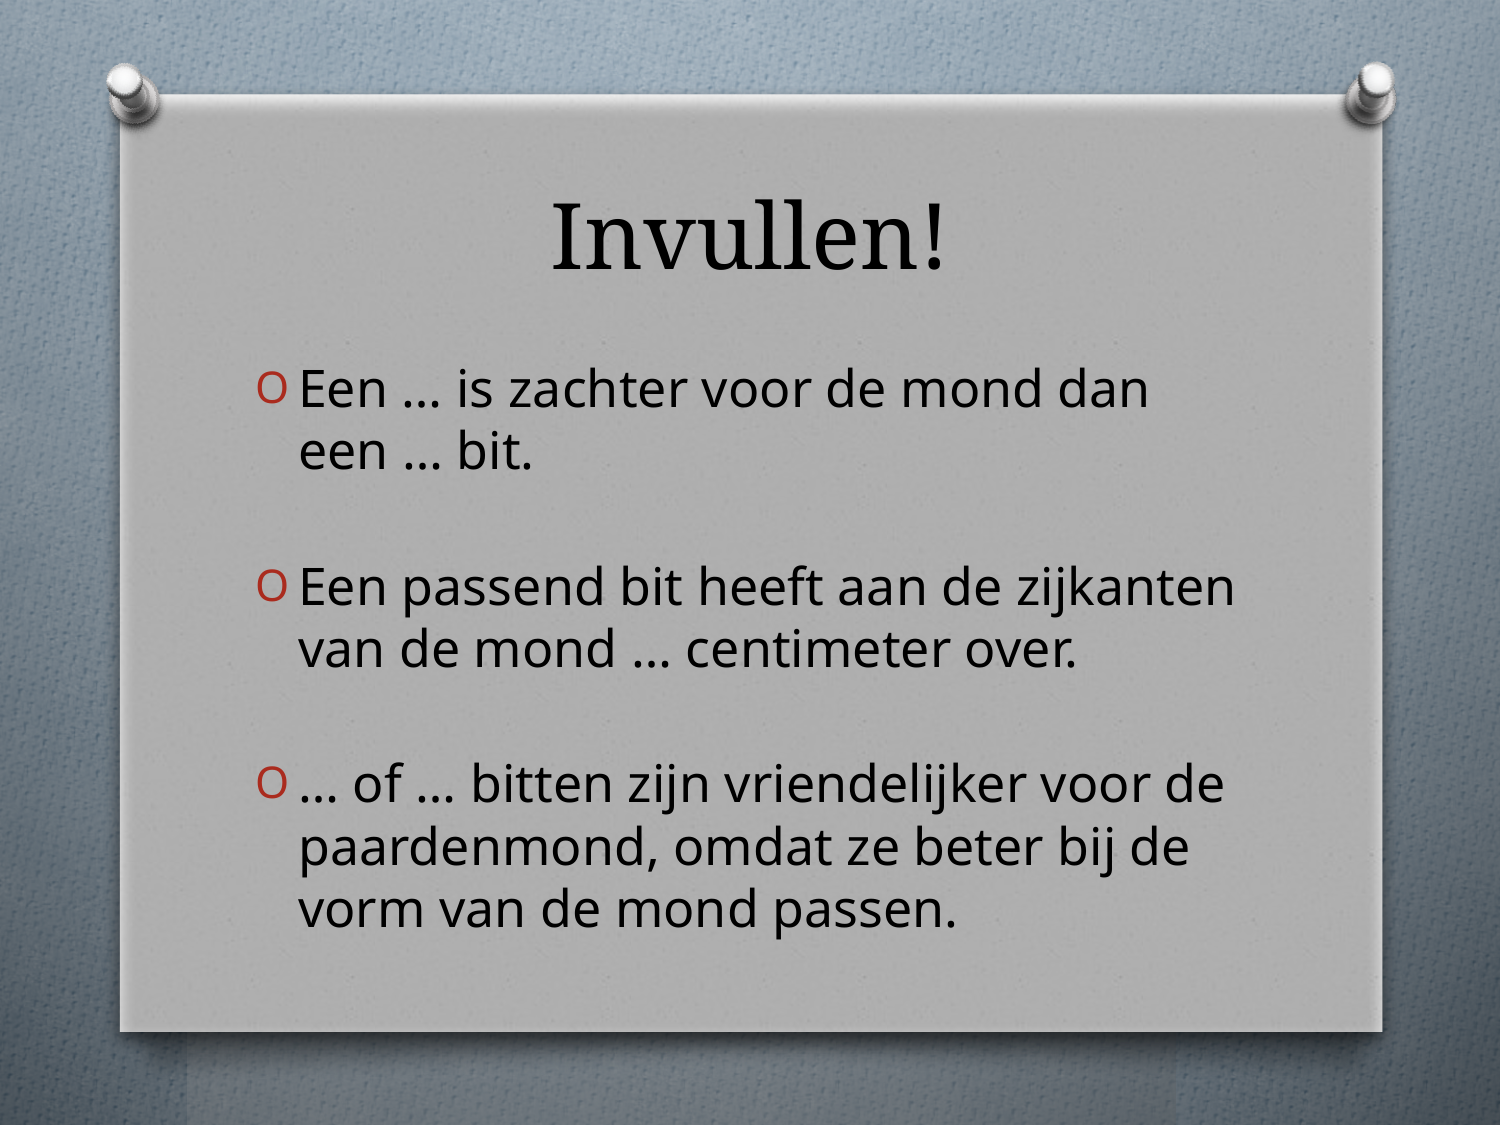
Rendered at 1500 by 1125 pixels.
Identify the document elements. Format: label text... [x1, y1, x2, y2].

list Een … is zachter voor de mond dan een … bit. Een passend bit heeft aan de zijkanten van de mond … centimeter over. … of … bitten zijn vriendelijker voor de paardenmond, omdat ze beter bij de vorm van de mond passen. [240, 347, 1258, 1000]
title Invullen! [179, 134, 1323, 332]
picture [1317, 35, 1439, 156]
picture [75, 29, 198, 153]
